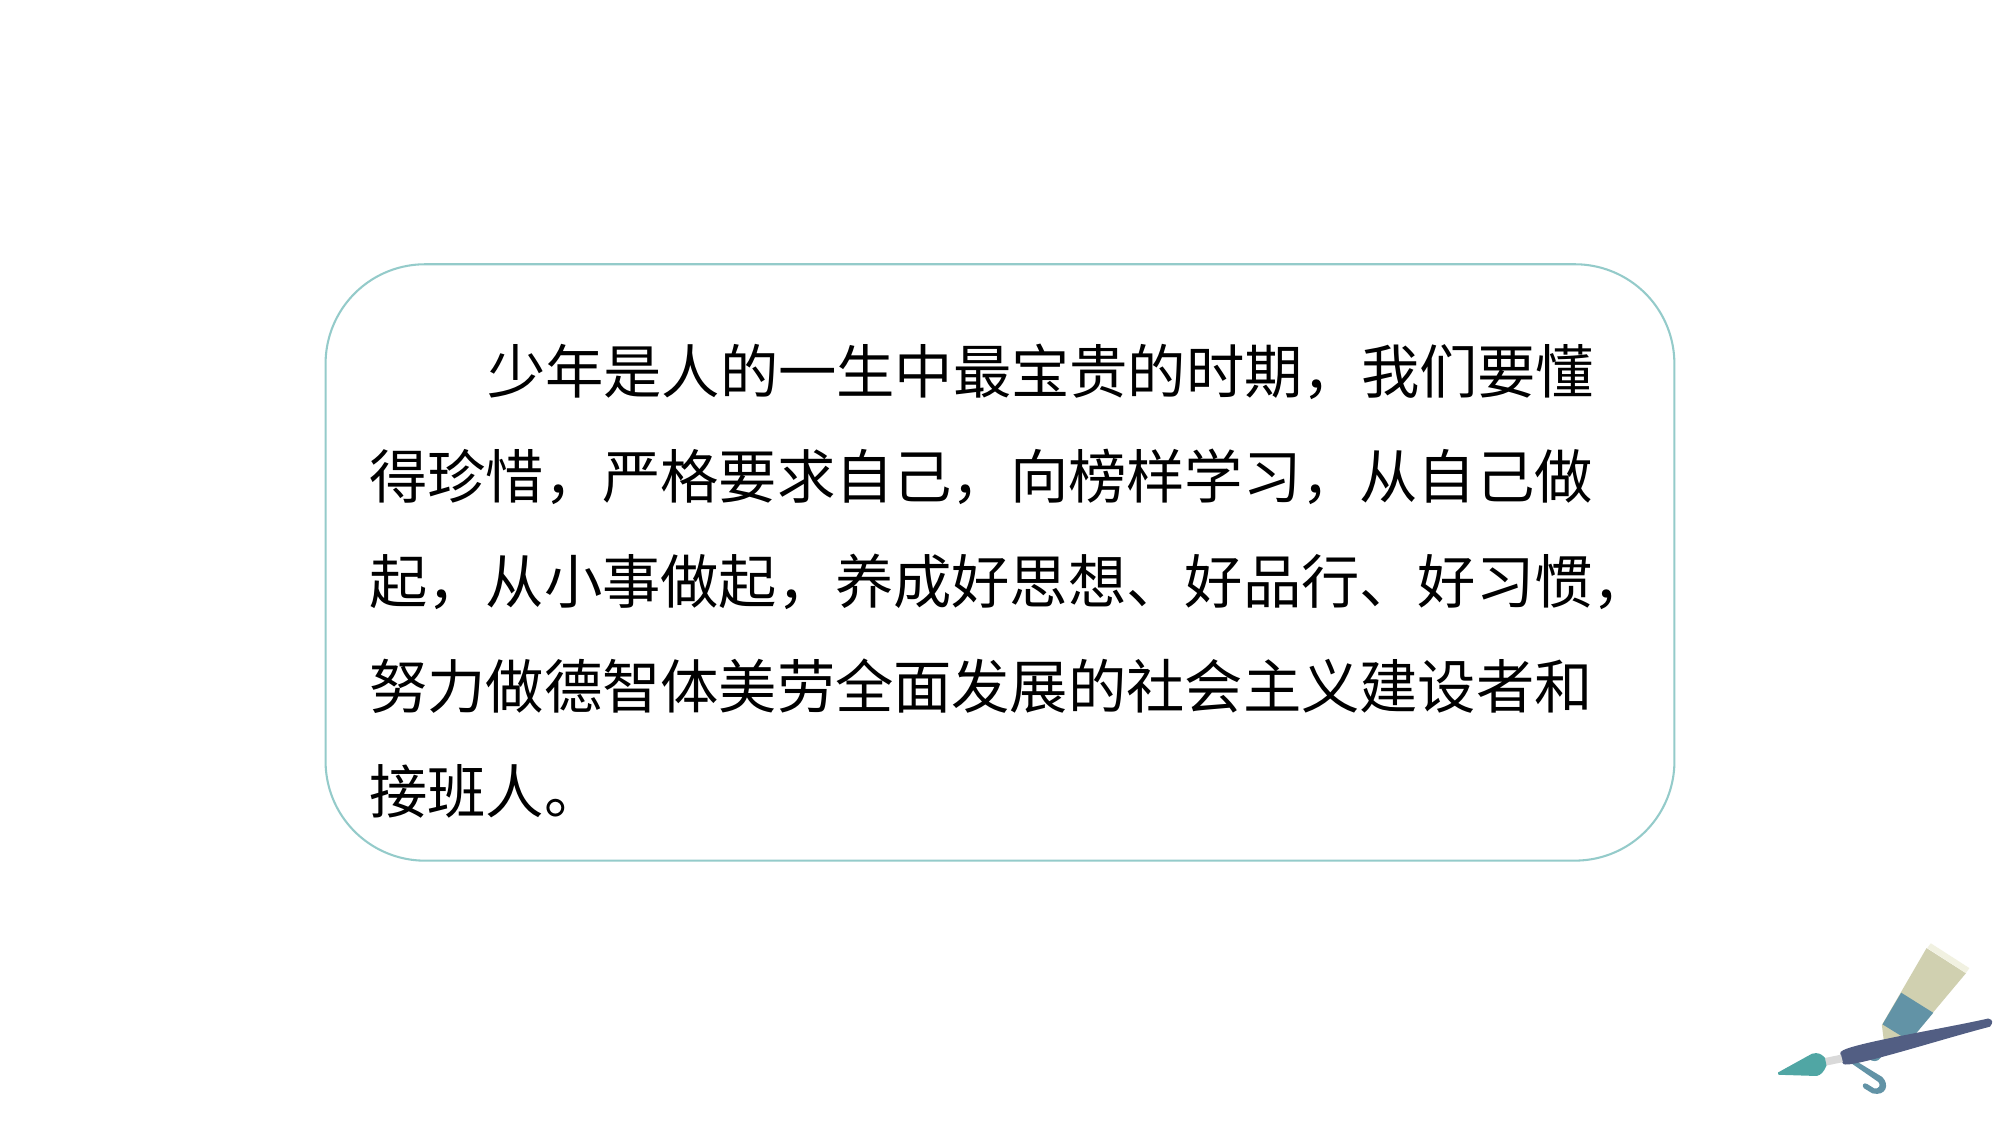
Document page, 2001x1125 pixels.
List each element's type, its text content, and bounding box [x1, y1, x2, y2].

text_box 少年是人的一生中最宝贵的时期，我们要懂得珍惜，严格要求自己，向榜样学习，从自己做起，从小事做起，养成好思想、好品行、好习惯，努力做德智体美劳全面发展的社会主义建设者和接班人。 [324, 263, 1676, 862]
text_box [1811, 945, 1974, 1125]
